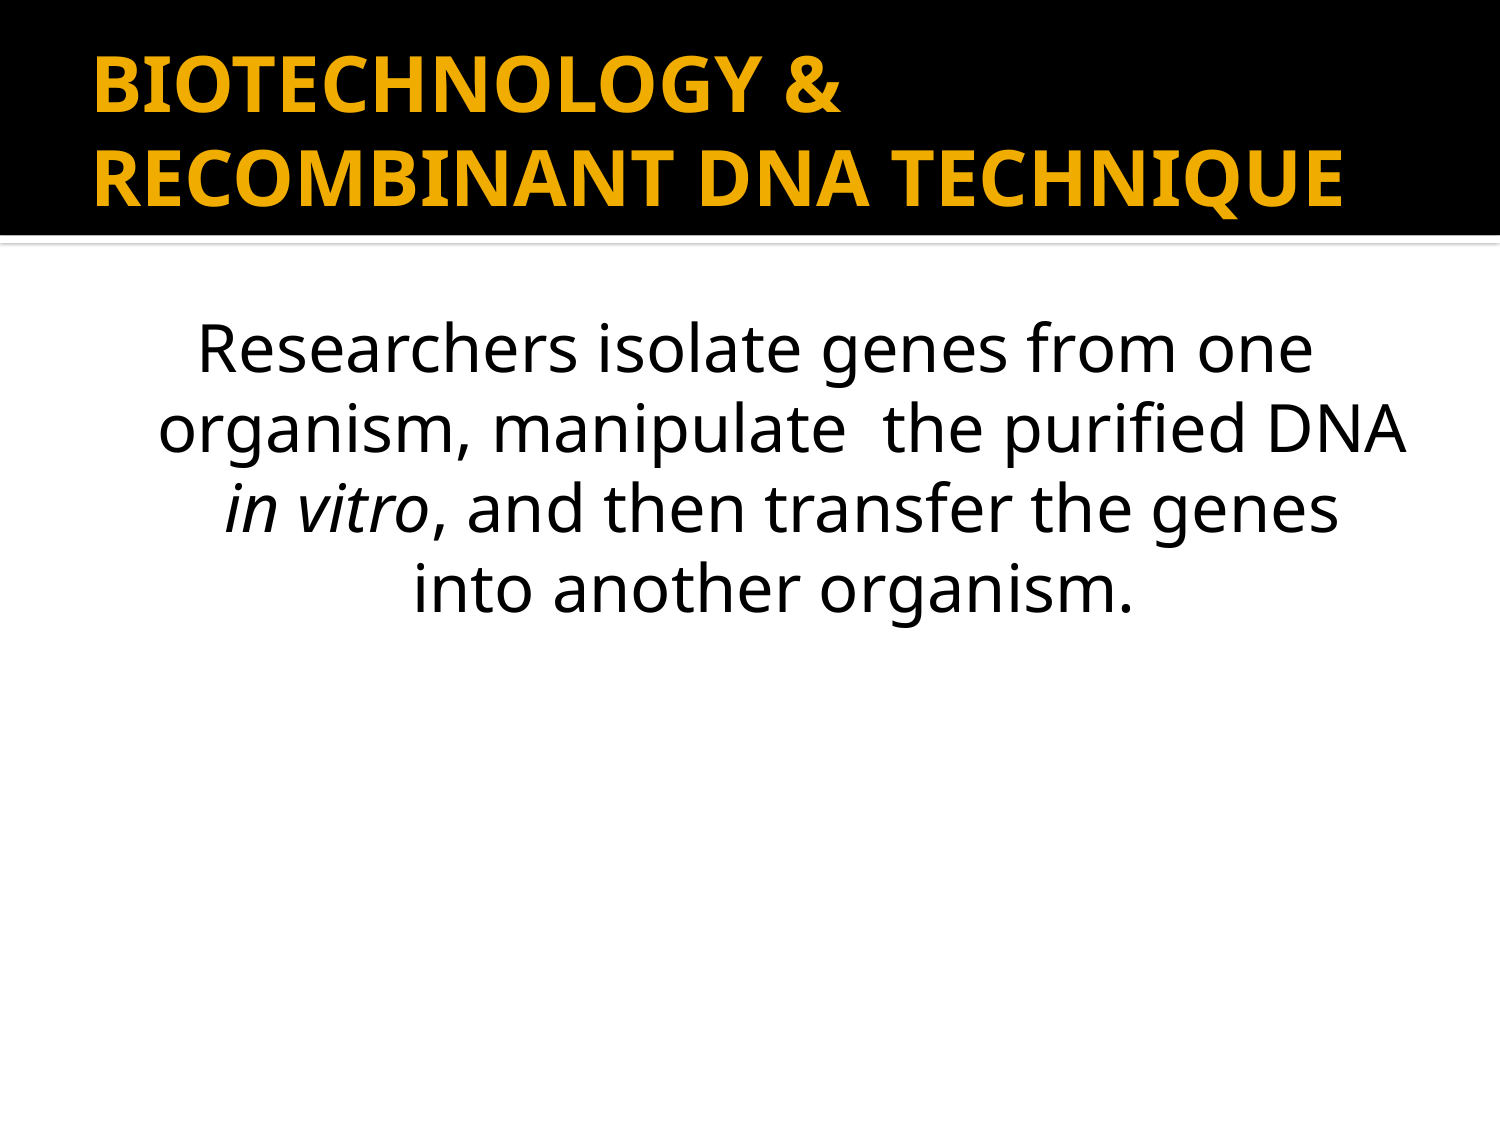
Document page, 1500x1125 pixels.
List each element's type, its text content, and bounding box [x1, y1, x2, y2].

title BIOTECHNOLOGY & RECOMBINANT DNA TECHNIQUE [75, 25, 1425, 231]
list Researchers isolate genes from one organism, manipulate the purified DNA in vitro, and then transfer the genes into another organism. [75, 291, 1425, 1050]
